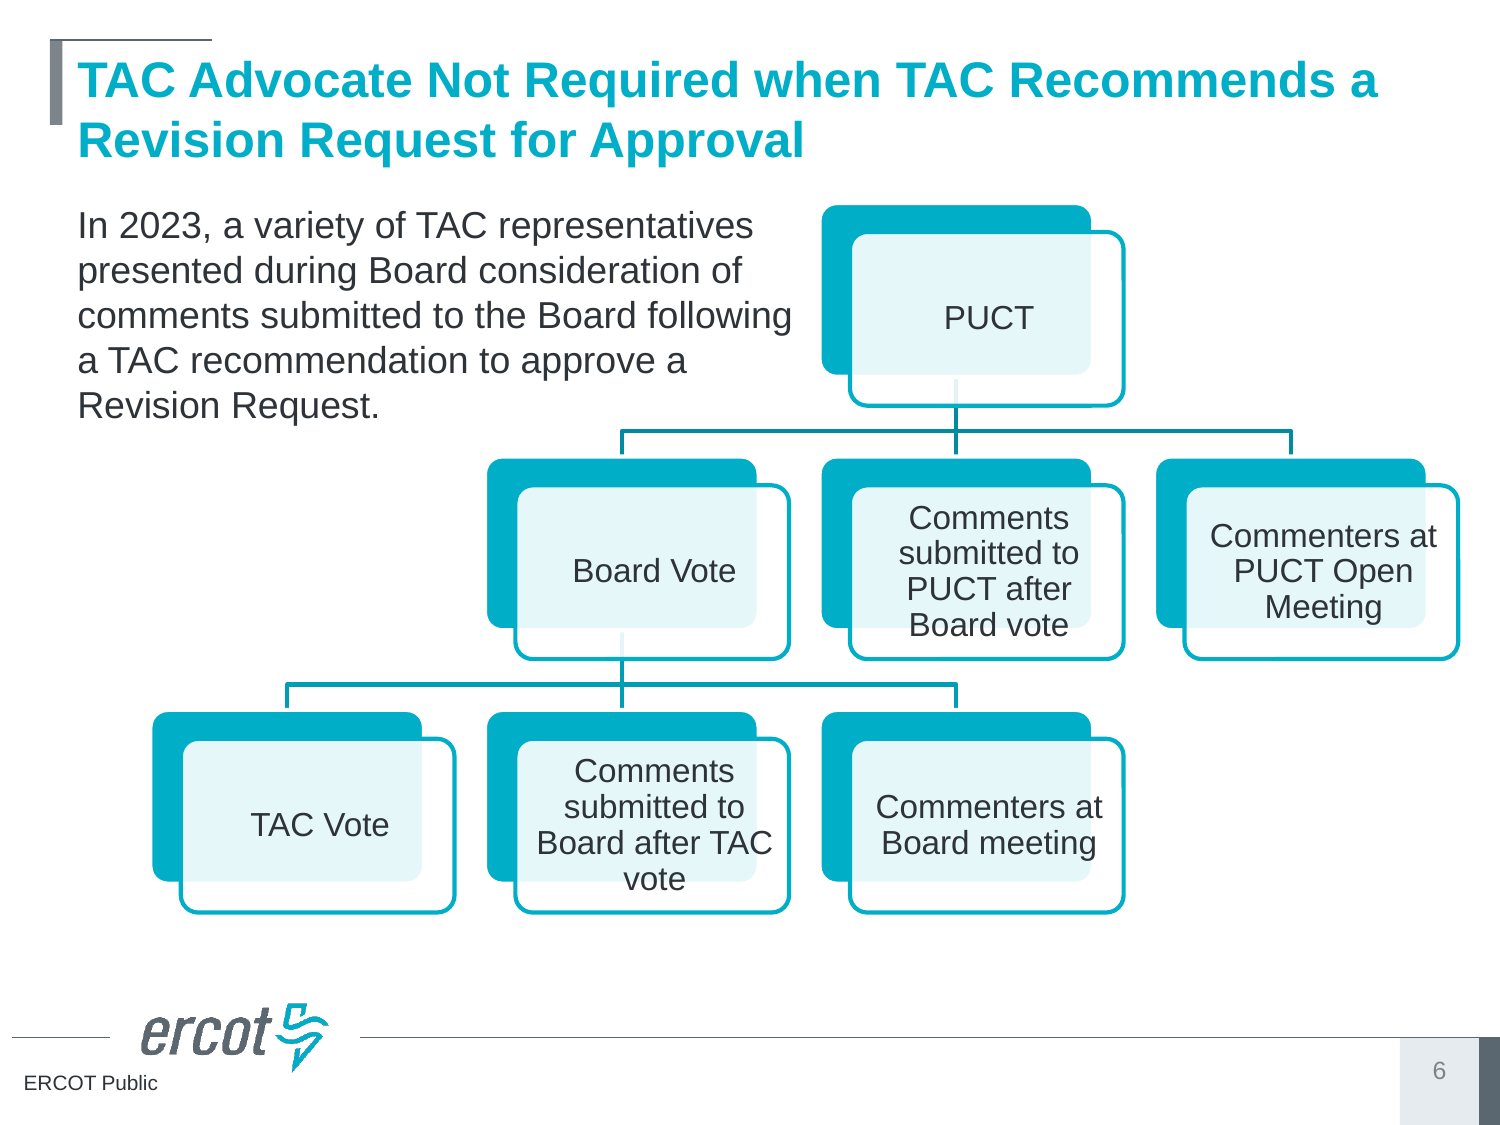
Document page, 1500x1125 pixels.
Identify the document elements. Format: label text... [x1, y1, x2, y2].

title TAC Advocate Not Required when TAC Recommends a Revision Request for Approval [62, 39, 1450, 125]
slide_number 6 [1400, 1051, 1480, 1088]
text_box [149, 146, 1459, 969]
picture [137, 999, 332, 1075]
text_box In 2023, a variety of TAC representatives presented during Board consideration of comments submitted to the Board following a TAC recommendation to approve a Revision Request. [62, 193, 144, 434]
